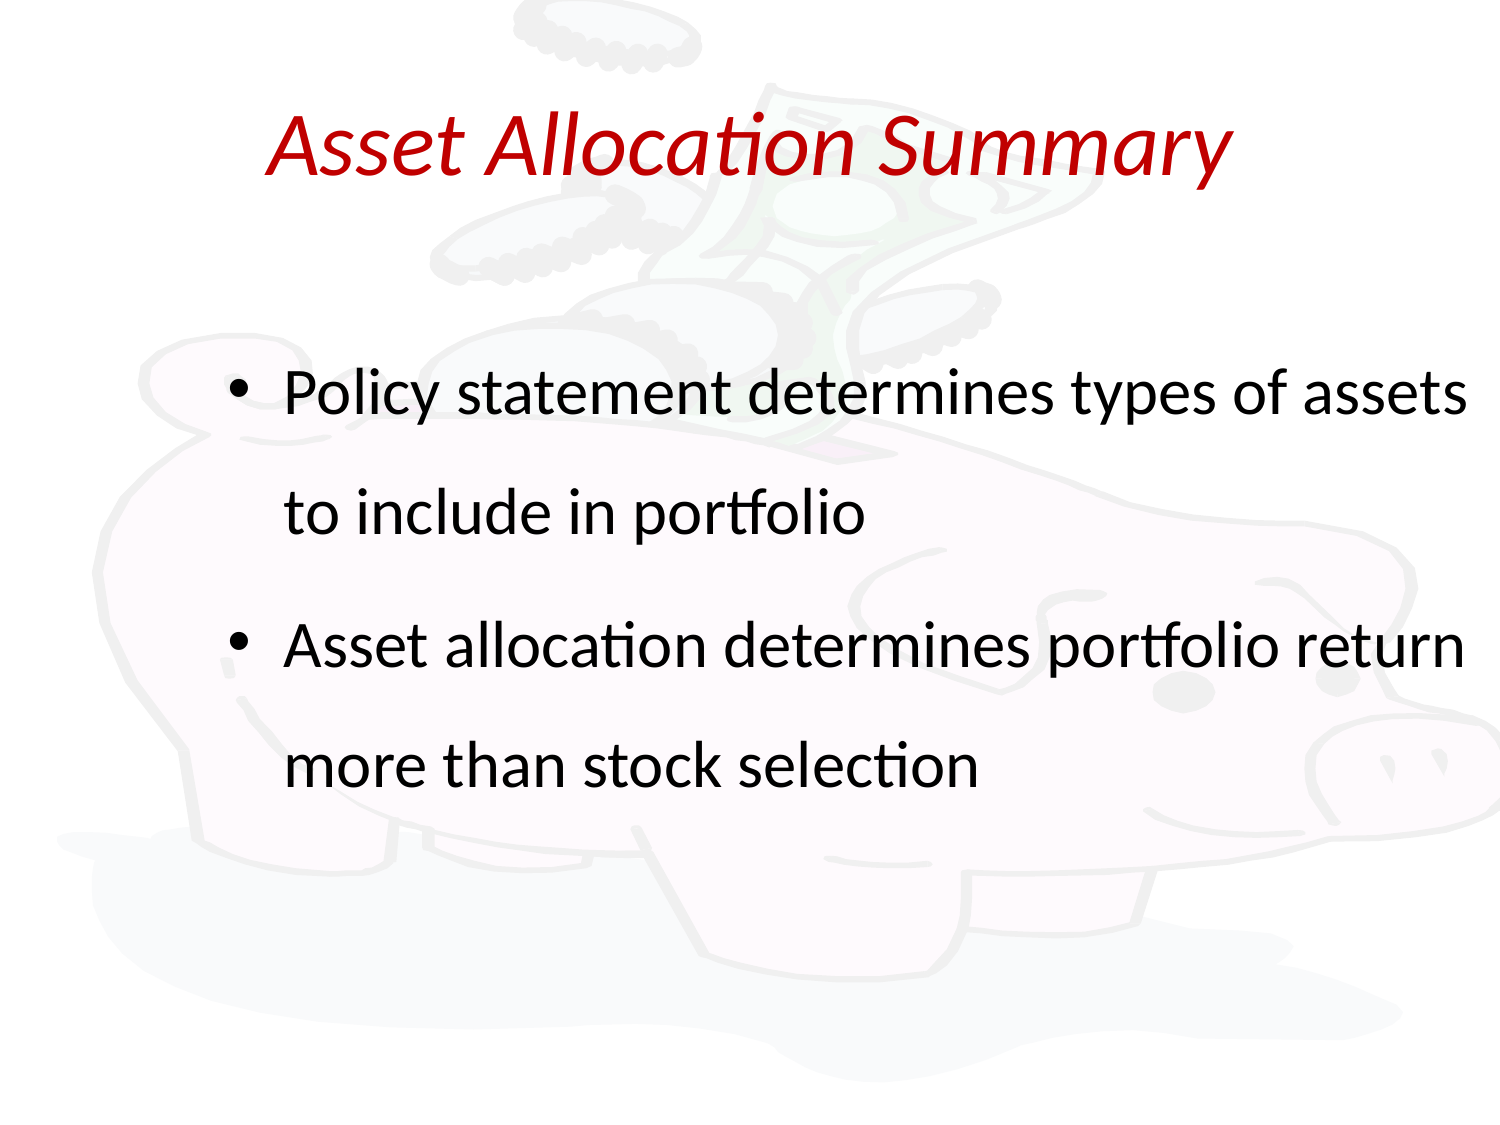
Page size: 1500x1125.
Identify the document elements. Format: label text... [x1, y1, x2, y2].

list Policy statement determines types of assets to include in portfolio Asset allocation determines portfolio return more than stock selection [212, 299, 1488, 975]
title Asset Allocation Summary [75, 45, 1425, 233]
